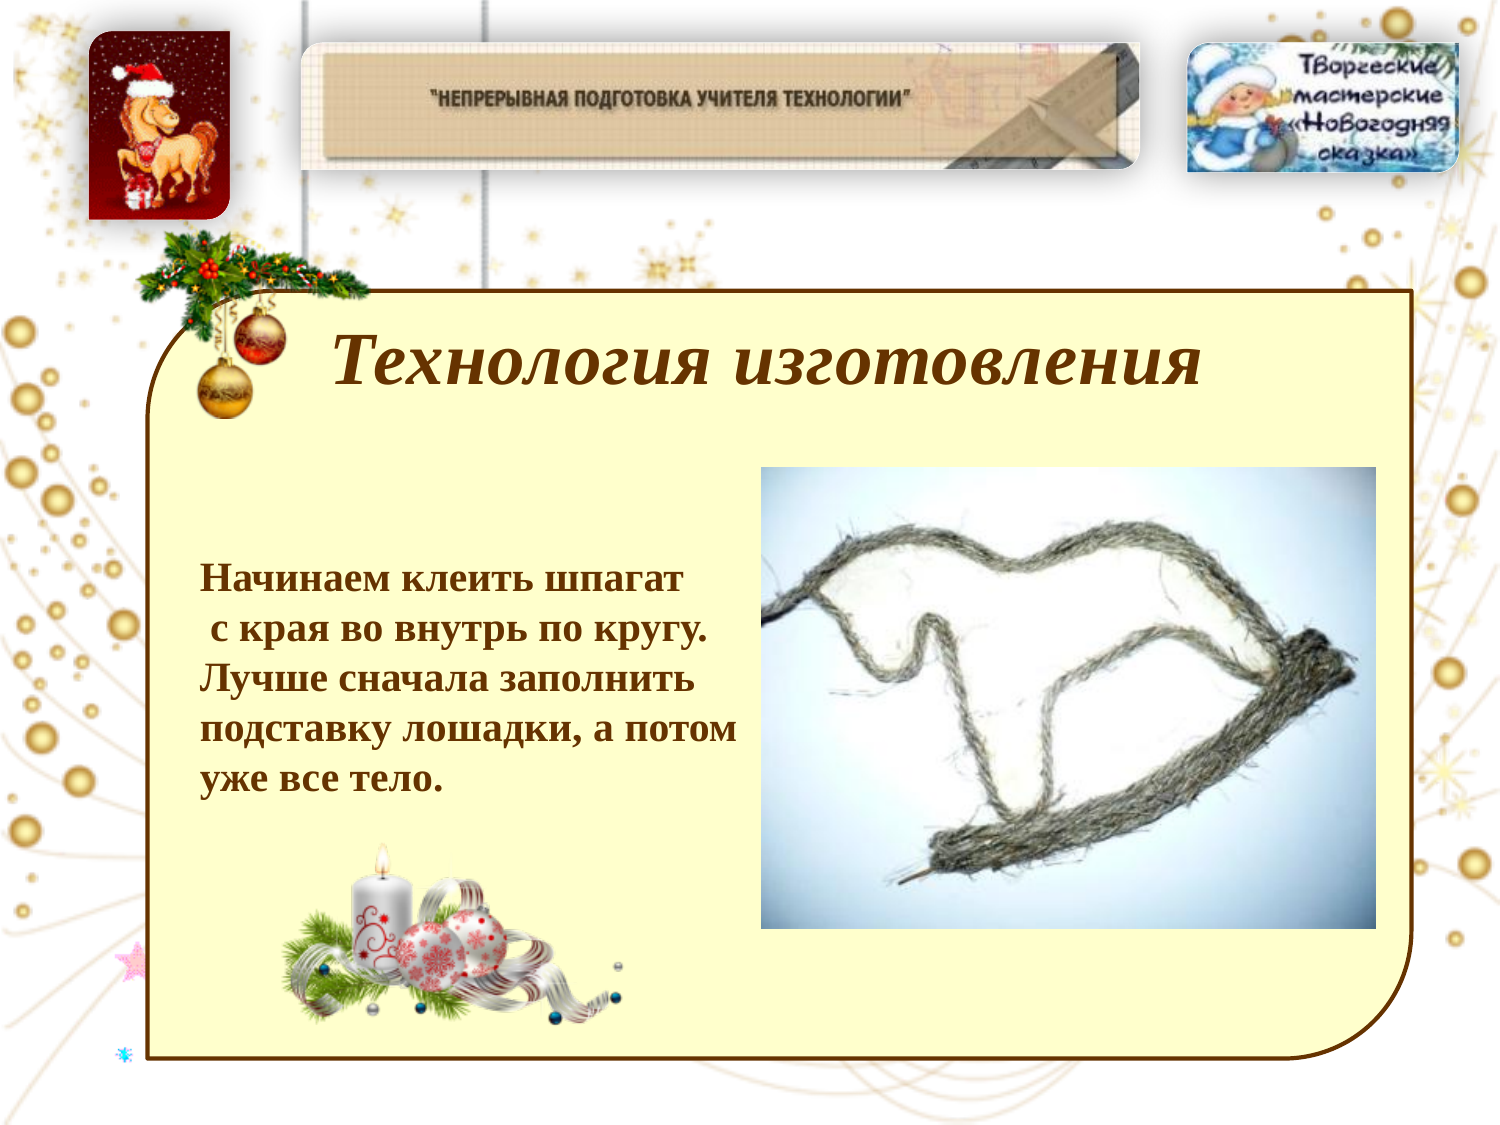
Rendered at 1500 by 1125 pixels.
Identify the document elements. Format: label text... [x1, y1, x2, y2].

text_box Технология изготовления [374, 302, 1220, 408]
text_box Начинаем клеить шпагат с края во внутрь по кругу. Лучше сначала заполнить подставку лошадки, а потом уже все тело. [145, 288, 1414, 1061]
picture [0, 0, 1500, 1125]
